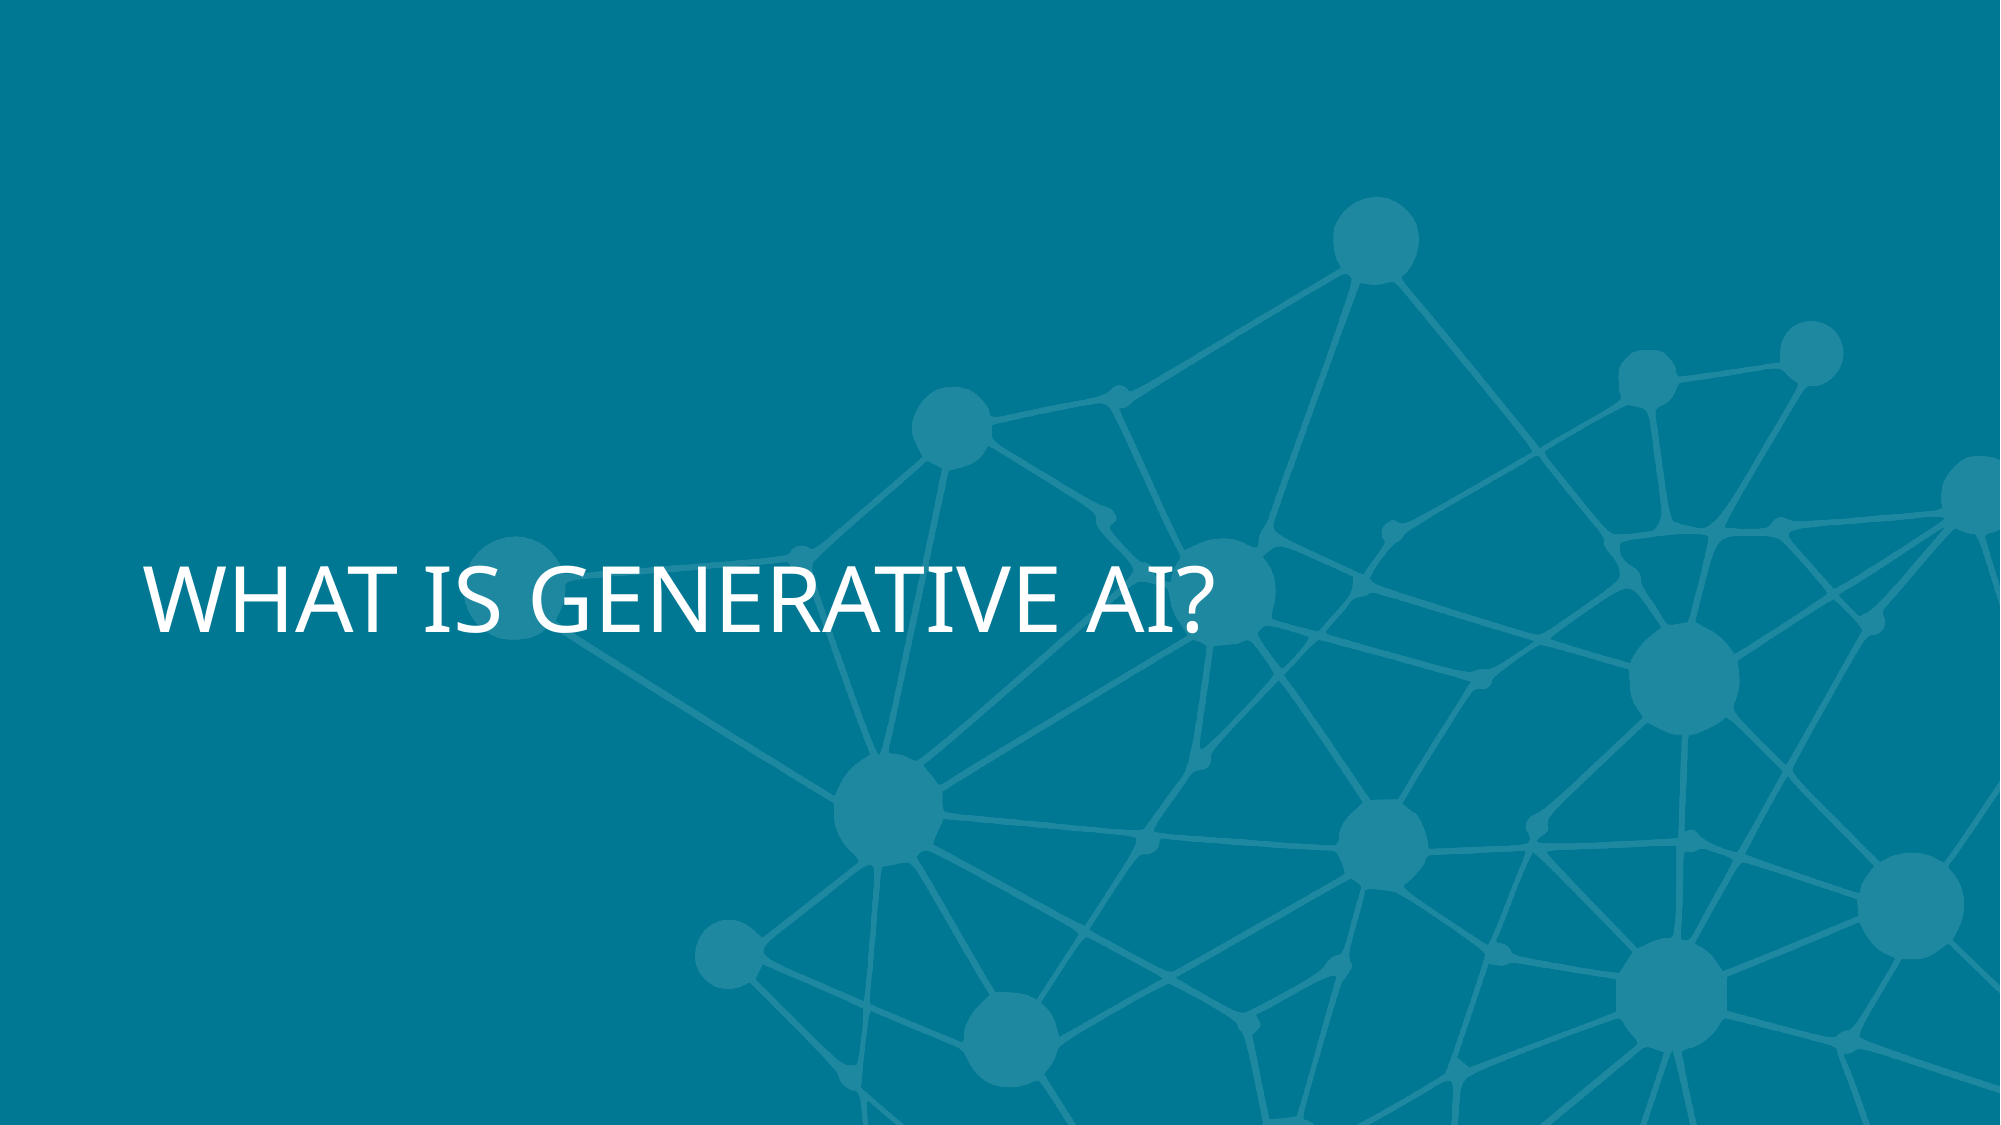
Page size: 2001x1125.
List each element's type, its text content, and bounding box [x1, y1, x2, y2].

title WHAT IS GENERATIVE AI? [127, 374, 463, 660]
picture [463, 198, 2000, 1125]
